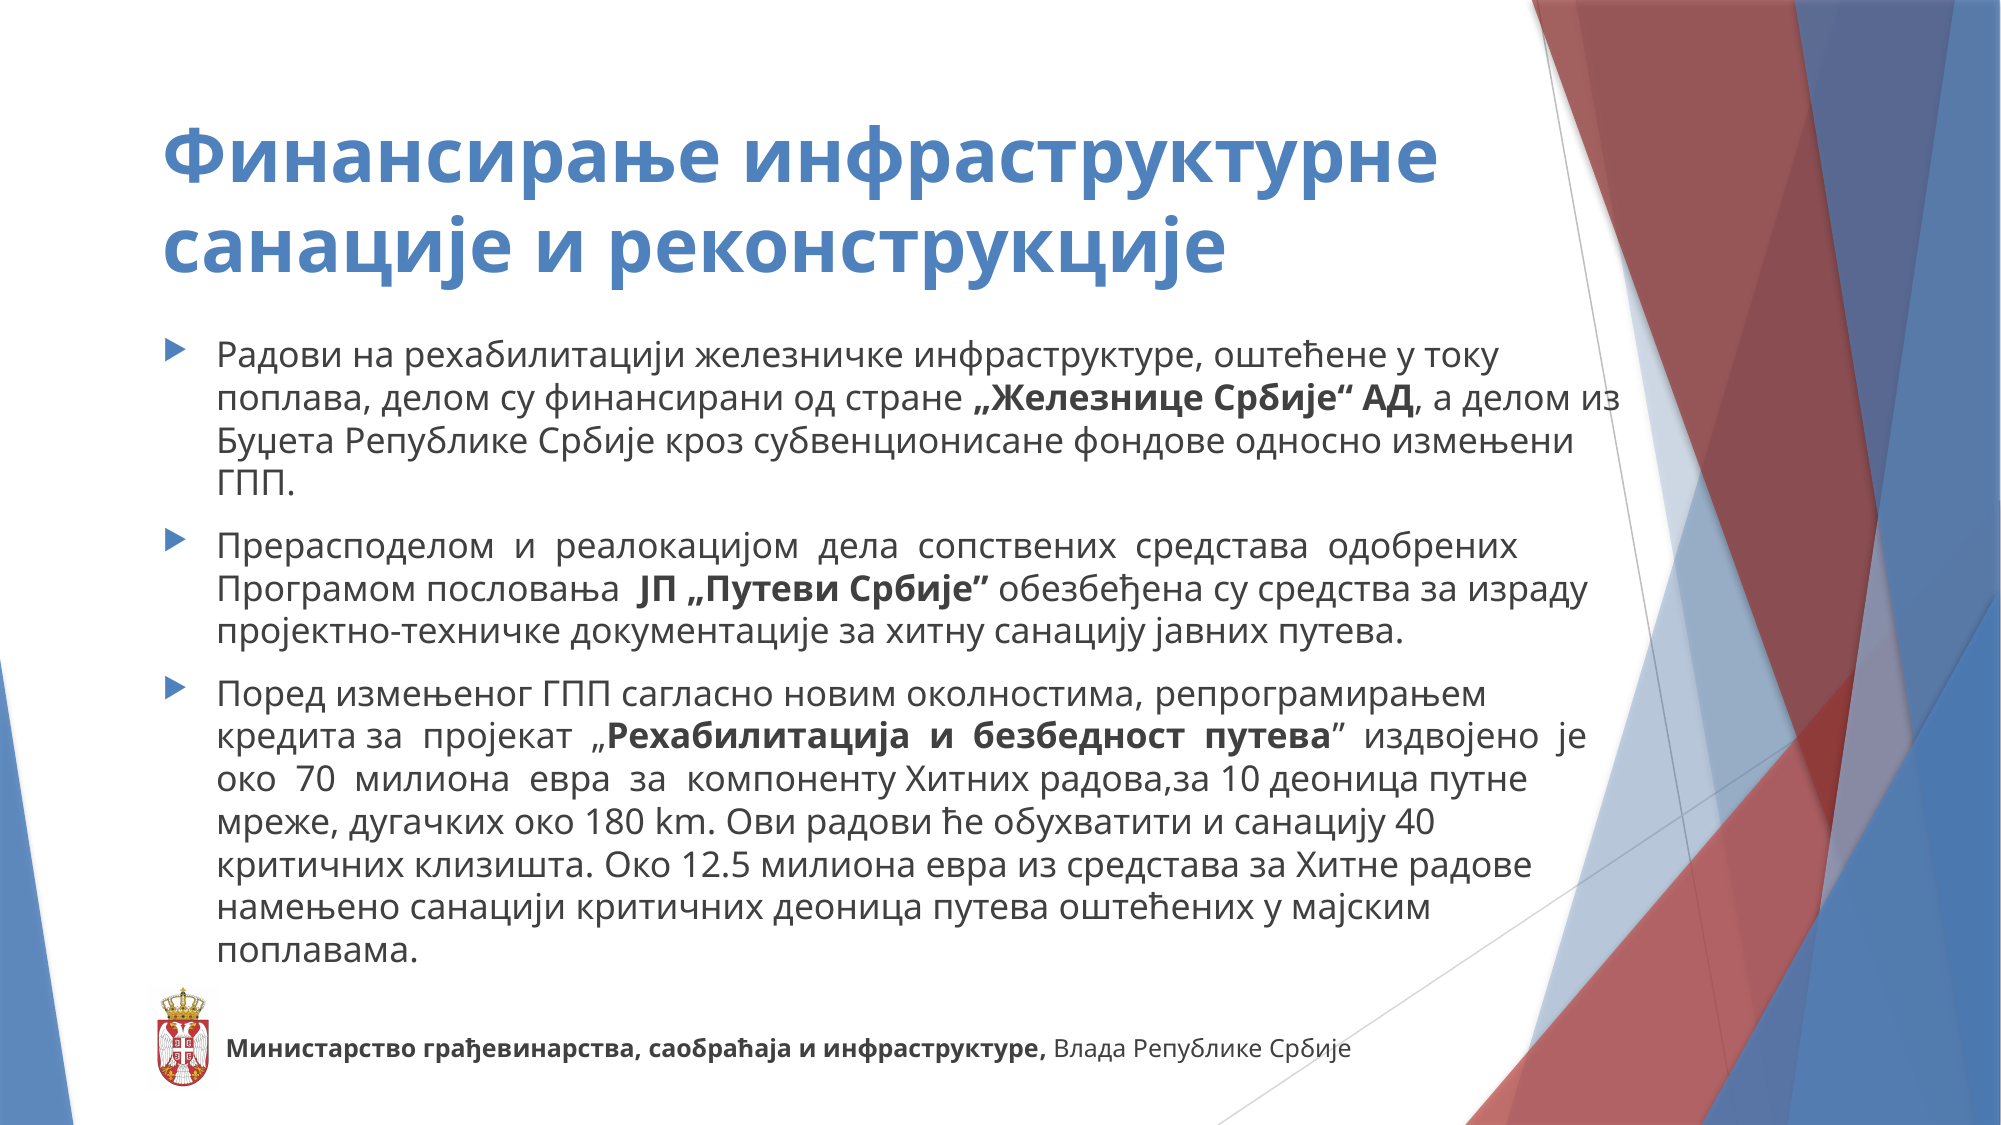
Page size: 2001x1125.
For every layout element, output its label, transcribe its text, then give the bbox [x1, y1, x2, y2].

list Радови на рехабилитацији железничке инфраструктуре, оштећене у току поплава, делом су финансирани од стране „Железнице Србије“ АД, а делом из Буџета Републике Србије кроз субвенционисане фондове односно измењени ГПП. Прерасподелом и реалокацијом дела сопствених средстава одобрених Програмом пословања ЈП „Путеви Србије” обезбеђена су средства за израду пројектно-техничке документације за хитну санацију јавних путева. Поред измењеног ГПП сагласно новим околностима, репрограмирањем кредита за пројекат „Рехабилитација и безбедност путева” издвојено је око 70 милиона евра за компоненту Хитних радова,за 10 деоница путне мреже, дугачких око 180 km. Ови радови ће обухватити и санацију 40 критичних клизишта. Око 12.5 милиона евра из средстава за Хитне радове намењено санацији критичних деоница путева оштећених у мајским поплавама. [147, 257, 1638, 982]
title Финансирање инфраструктурне санације и реконструкције [147, 99, 1558, 257]
text_box Министарство грађевинарства, саобраћаја и инфраструктуре, Влада Републике Србије [210, 1025, 1387, 1105]
picture [147, 986, 219, 1091]
